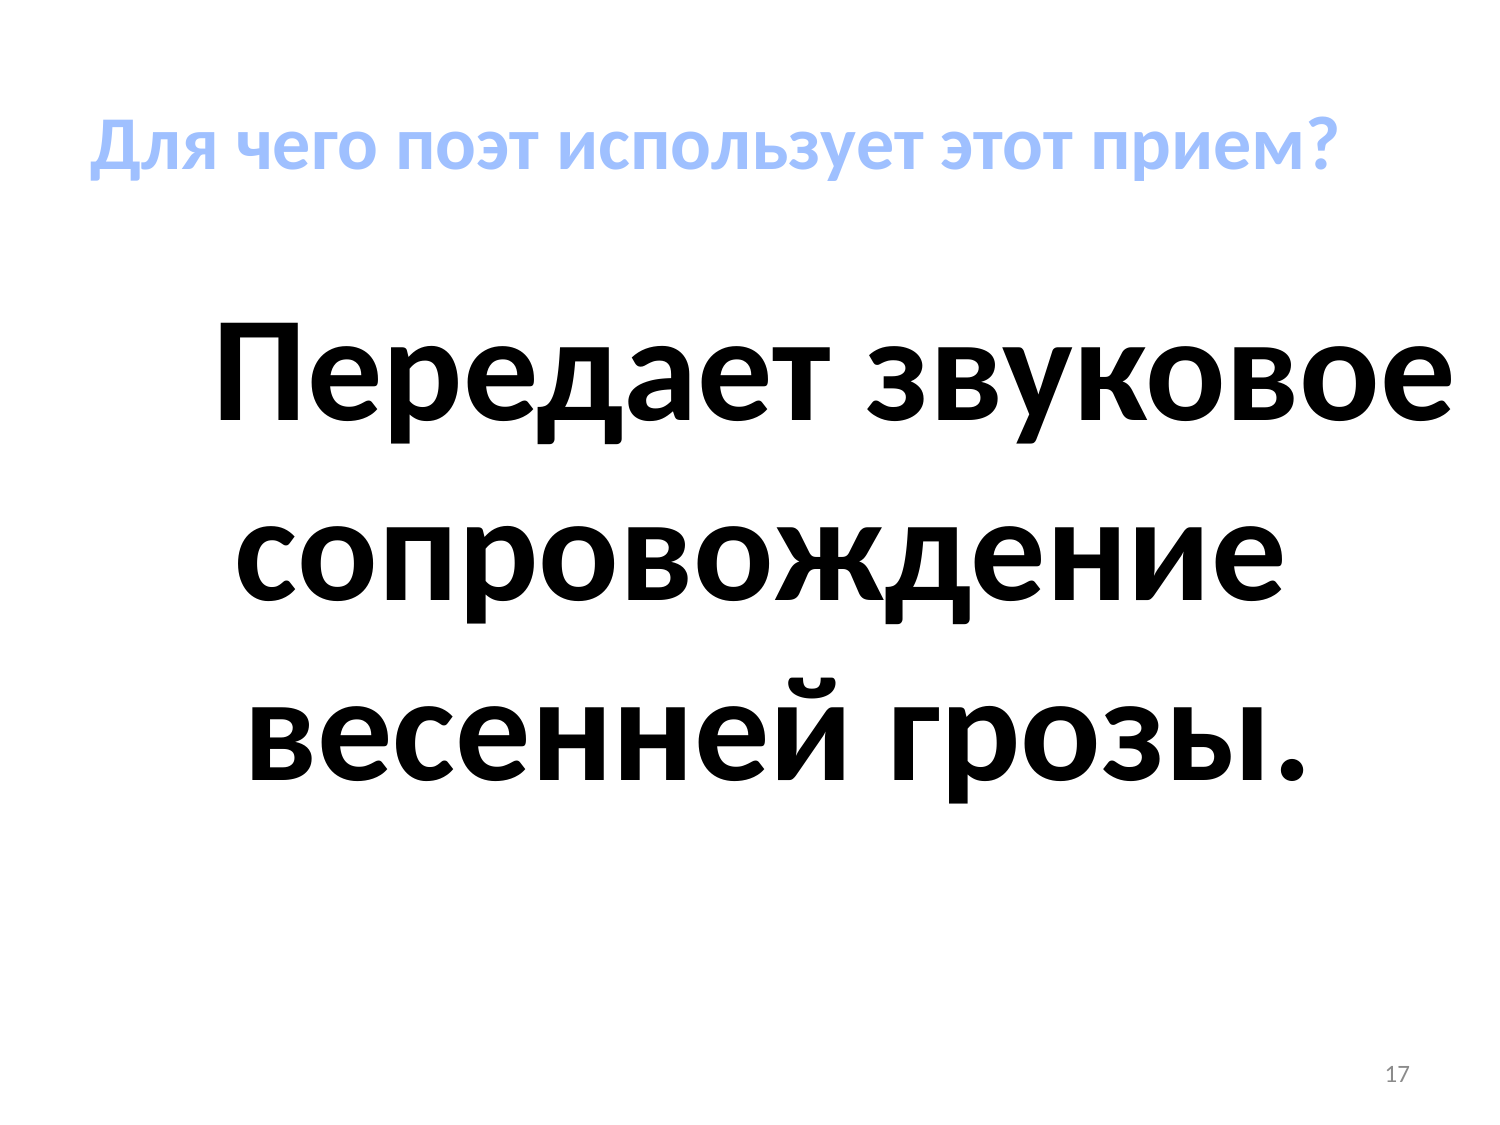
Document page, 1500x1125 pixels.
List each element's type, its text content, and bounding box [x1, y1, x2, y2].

list Передает звуковое сопровождение весенней грозы. [0, 262, 1500, 1006]
title Для чего поэт использует этот прием? [74, 44, 1426, 233]
slide_number 17 [1074, 1042, 1425, 1103]
